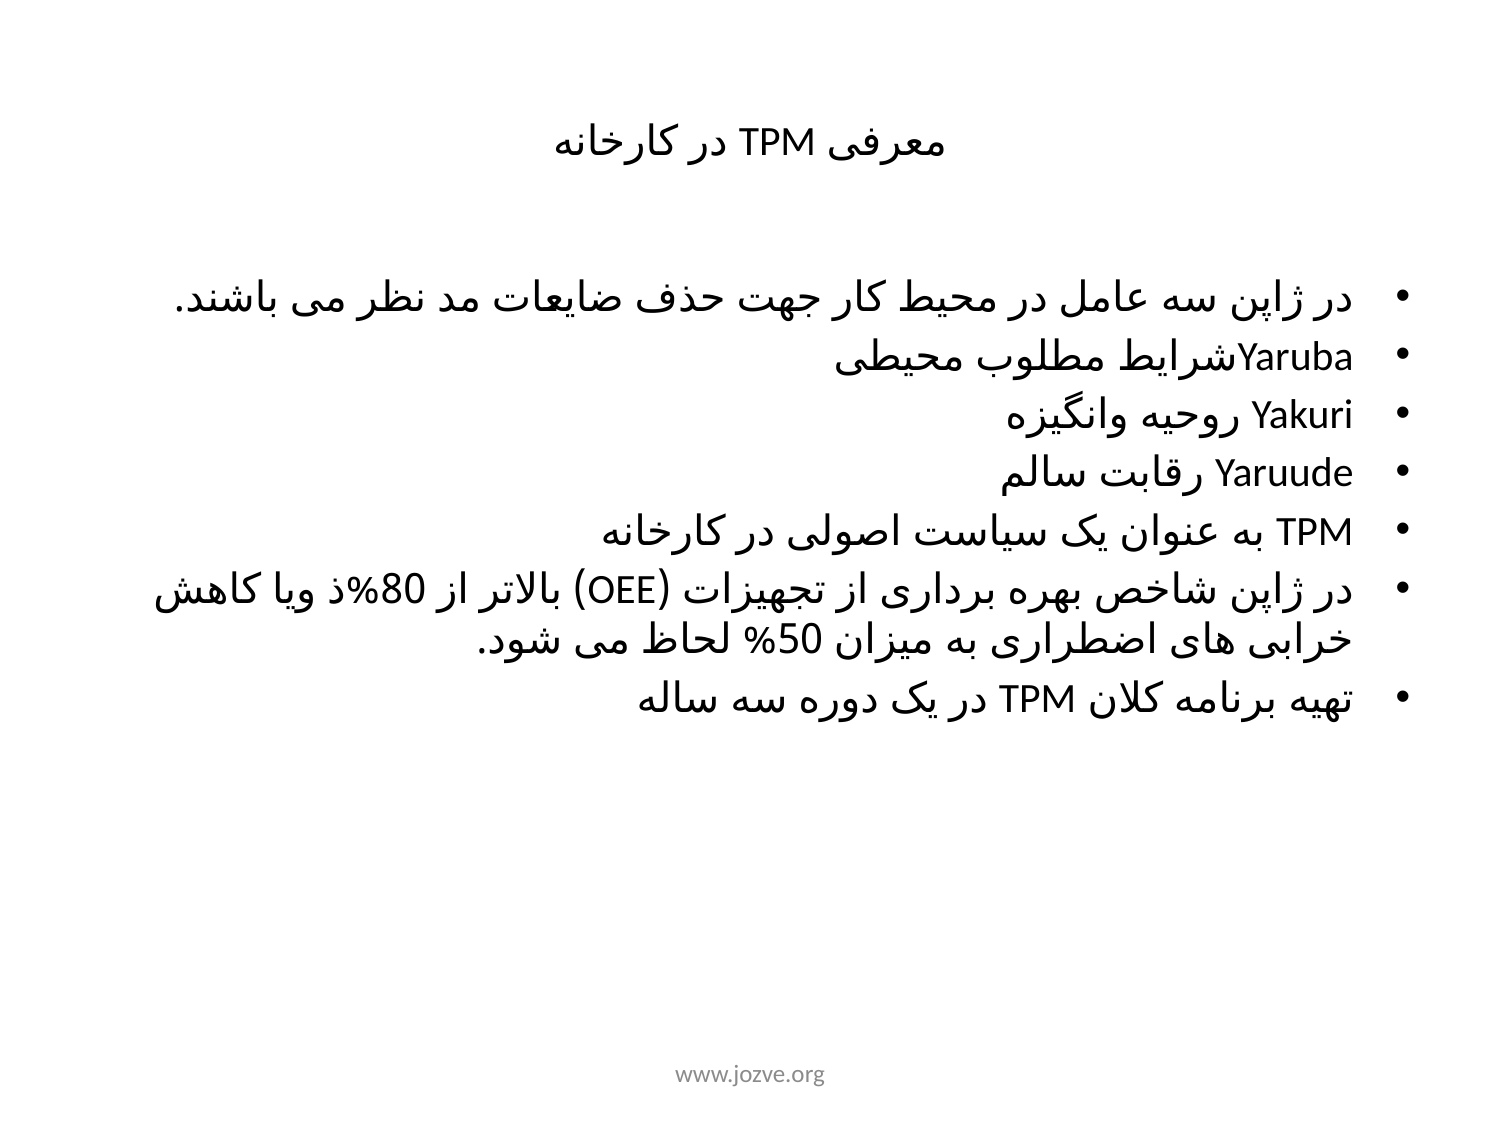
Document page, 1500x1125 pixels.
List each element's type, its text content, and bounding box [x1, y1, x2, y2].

footer www.jozve.org [512, 1042, 988, 1103]
list در ژاپن سه عامل در محیط کار جهت حذف ضایعات مد نظر می باشند. Yarubaشرایط مطلوب محیطی Yakuri روحیه وانگیزه Yaruude رقابت سالم TPM به عنوان یک سیاست اصولی در کارخانه در ژاپن شاخص بهره برداری از تجهیزات (OEE) بالاتر از 80%ذ ویا کاهش خرابی های اضطراری به میزان 50% لحاظ می شود. تهیه برنامه کلان TPM در یک دوره سه ساله [75, 262, 1425, 1005]
title معرفی TPM در کارخانه [75, 45, 1425, 233]
